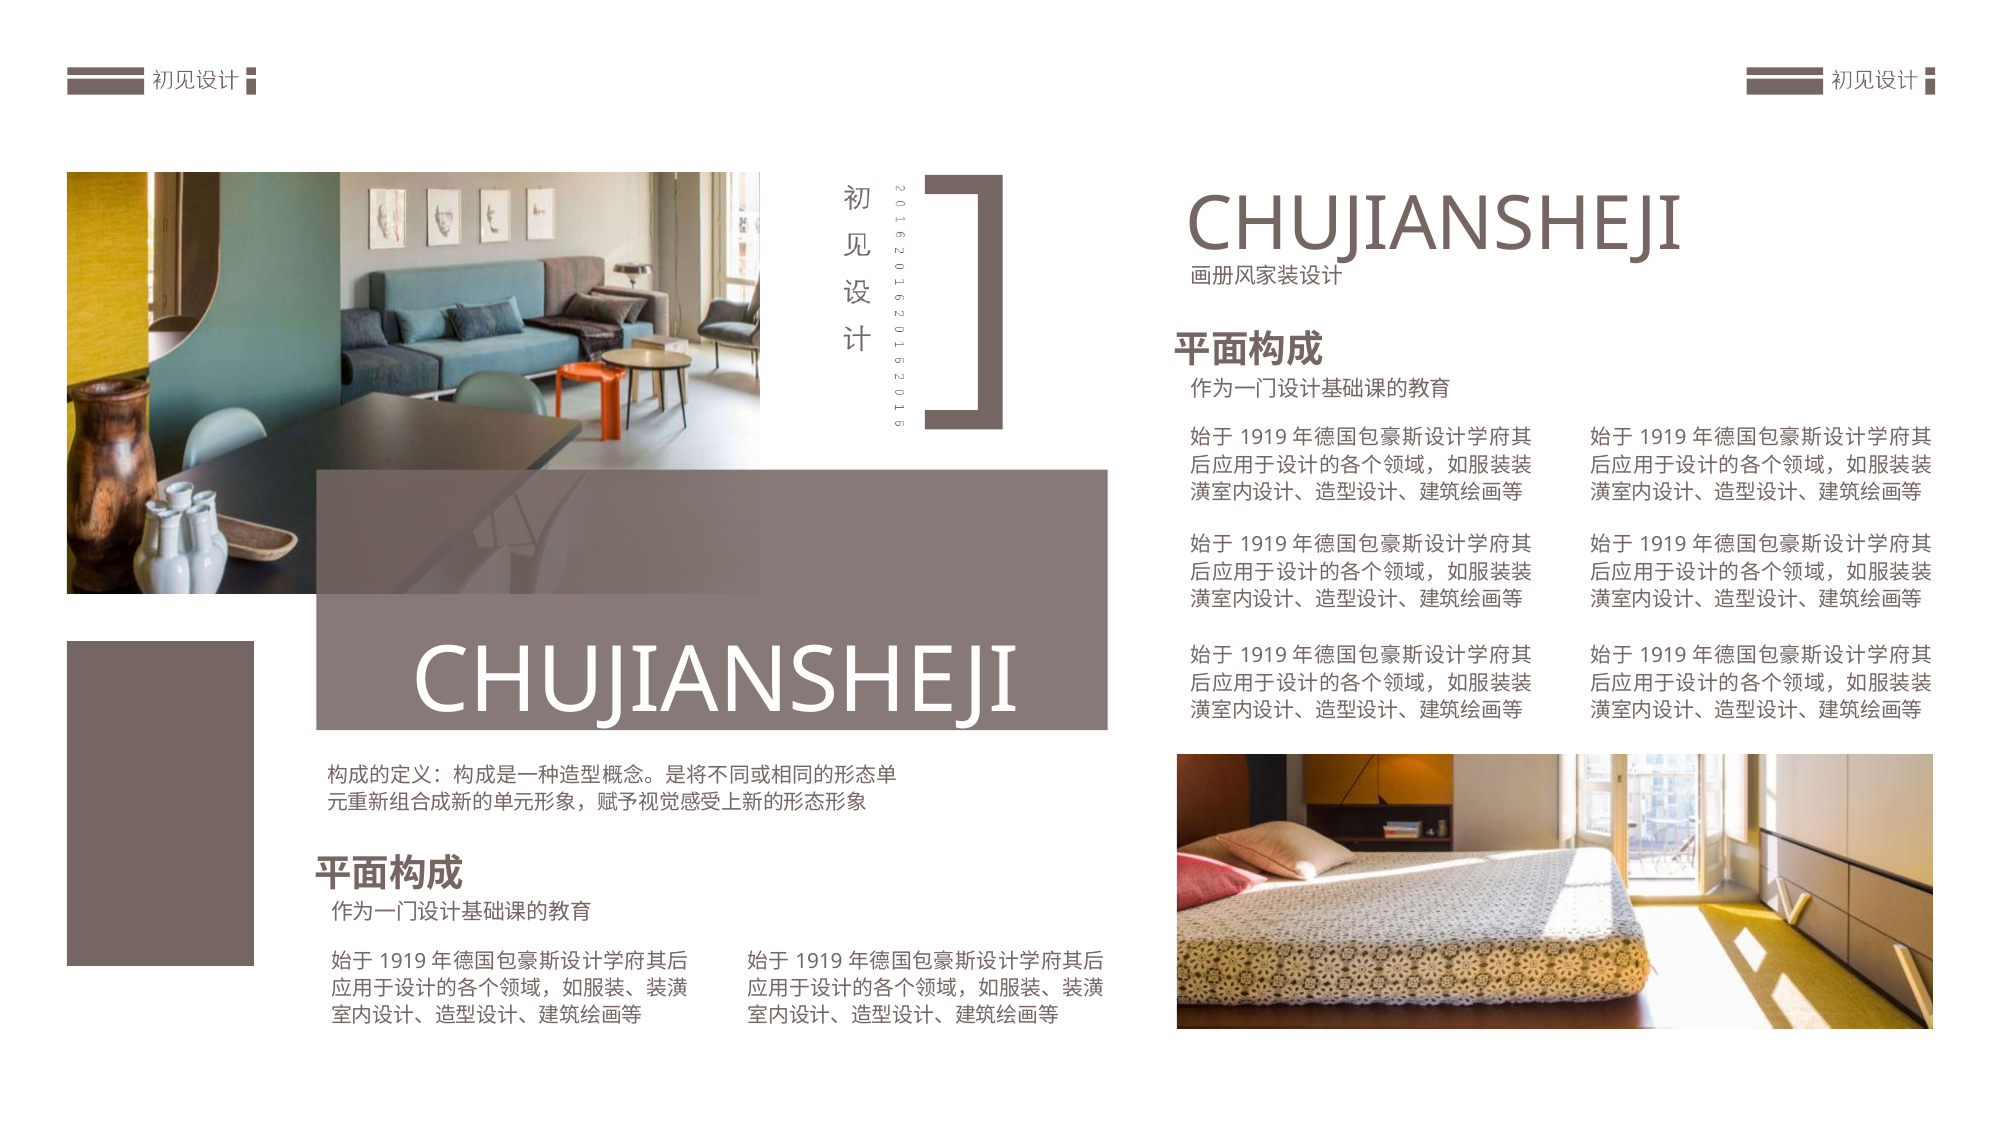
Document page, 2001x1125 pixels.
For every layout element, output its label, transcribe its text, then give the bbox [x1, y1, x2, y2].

text_box 作为一门设计基础课的教育 [316, 890, 656, 932]
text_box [316, 937, 1120, 1036]
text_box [822, 167, 1003, 438]
text_box 平面构成 [299, 841, 479, 902]
text_box 构成的定义：构成是一种造型概念。是将不同或相同的形态单元重新组合成新的单元形象，赋予视觉感受上新的形态形象 [312, 751, 913, 822]
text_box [1170, 166, 1948, 731]
picture [66, 172, 760, 594]
text_box [315, 469, 1109, 731]
text_box CHUJIANSHEJI [396, 612, 1035, 738]
picture [1176, 754, 1933, 1029]
text_box [66, 640, 255, 967]
